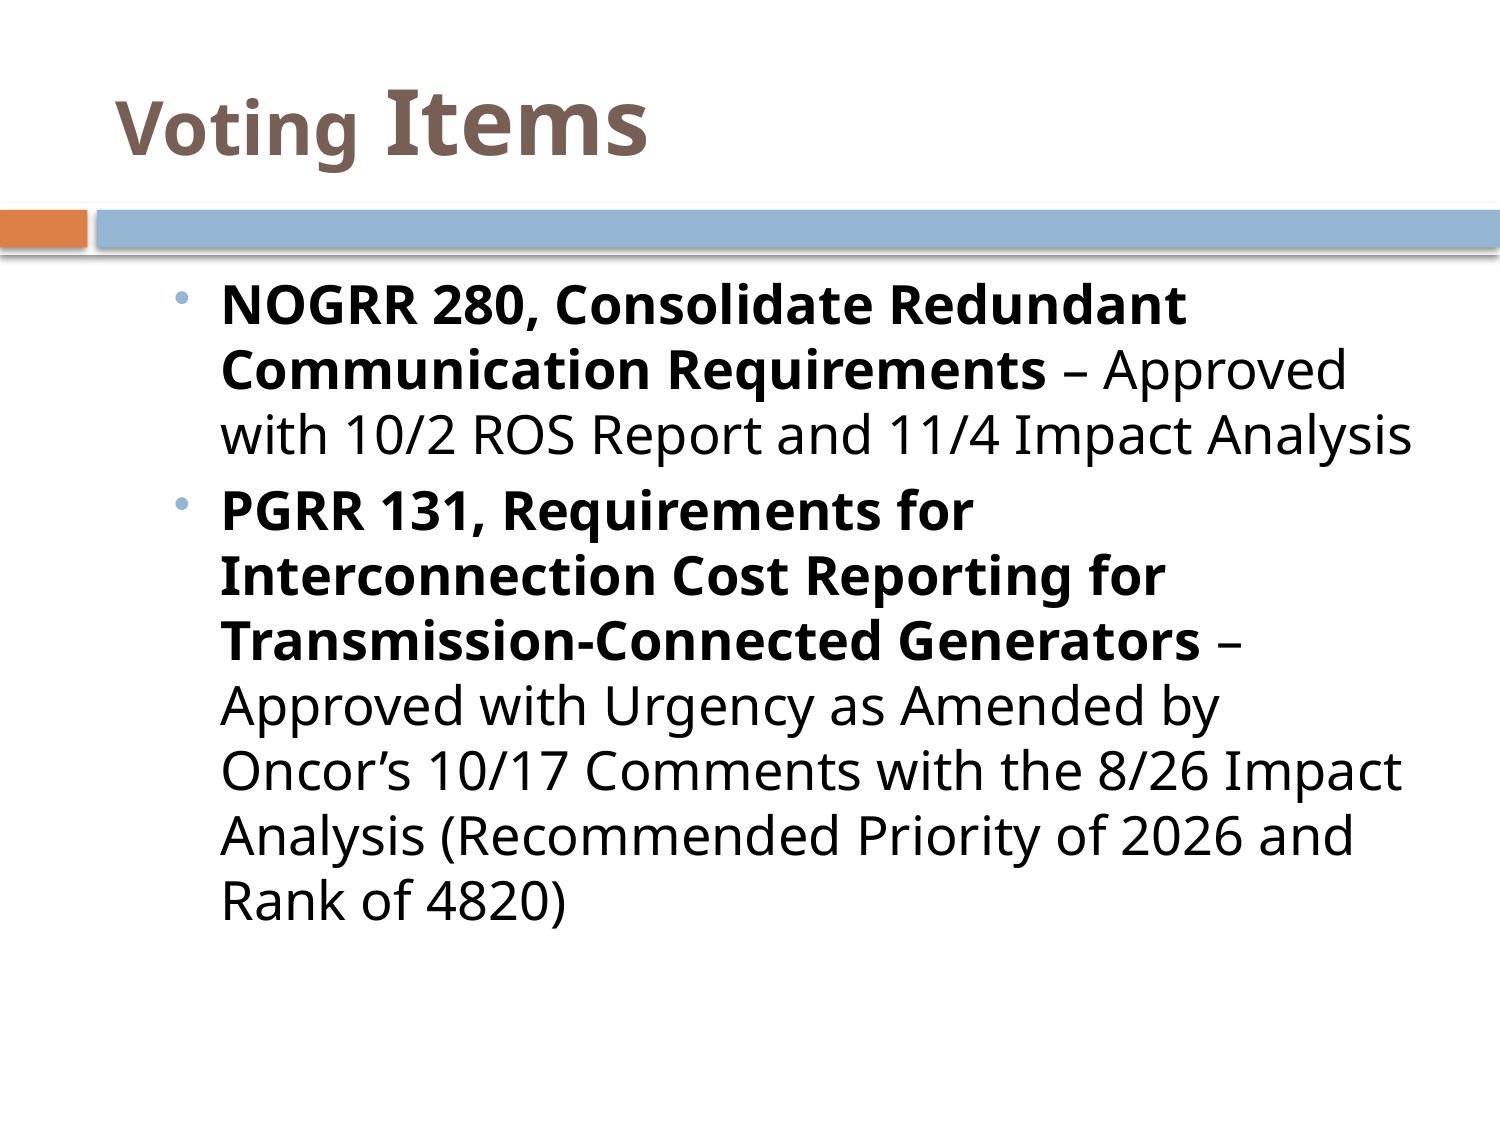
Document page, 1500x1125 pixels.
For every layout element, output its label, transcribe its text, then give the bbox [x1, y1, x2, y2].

title Voting Items [100, 37, 1439, 201]
list NOGRR 280, Consolidate Redundant Communication Requirements – Approved with 10/2 ROS Report and 11/4 Impact Analysis PGRR 131, Requirements for Interconnection Cost Reporting for Transmission-Connected Generators – Approved with Urgency as Amended by Oncor’s 10/17 Comments with the 8/26 Impact Analysis (Recommended Priority of 2026 and Rank of 4820) [100, 262, 1439, 1001]
